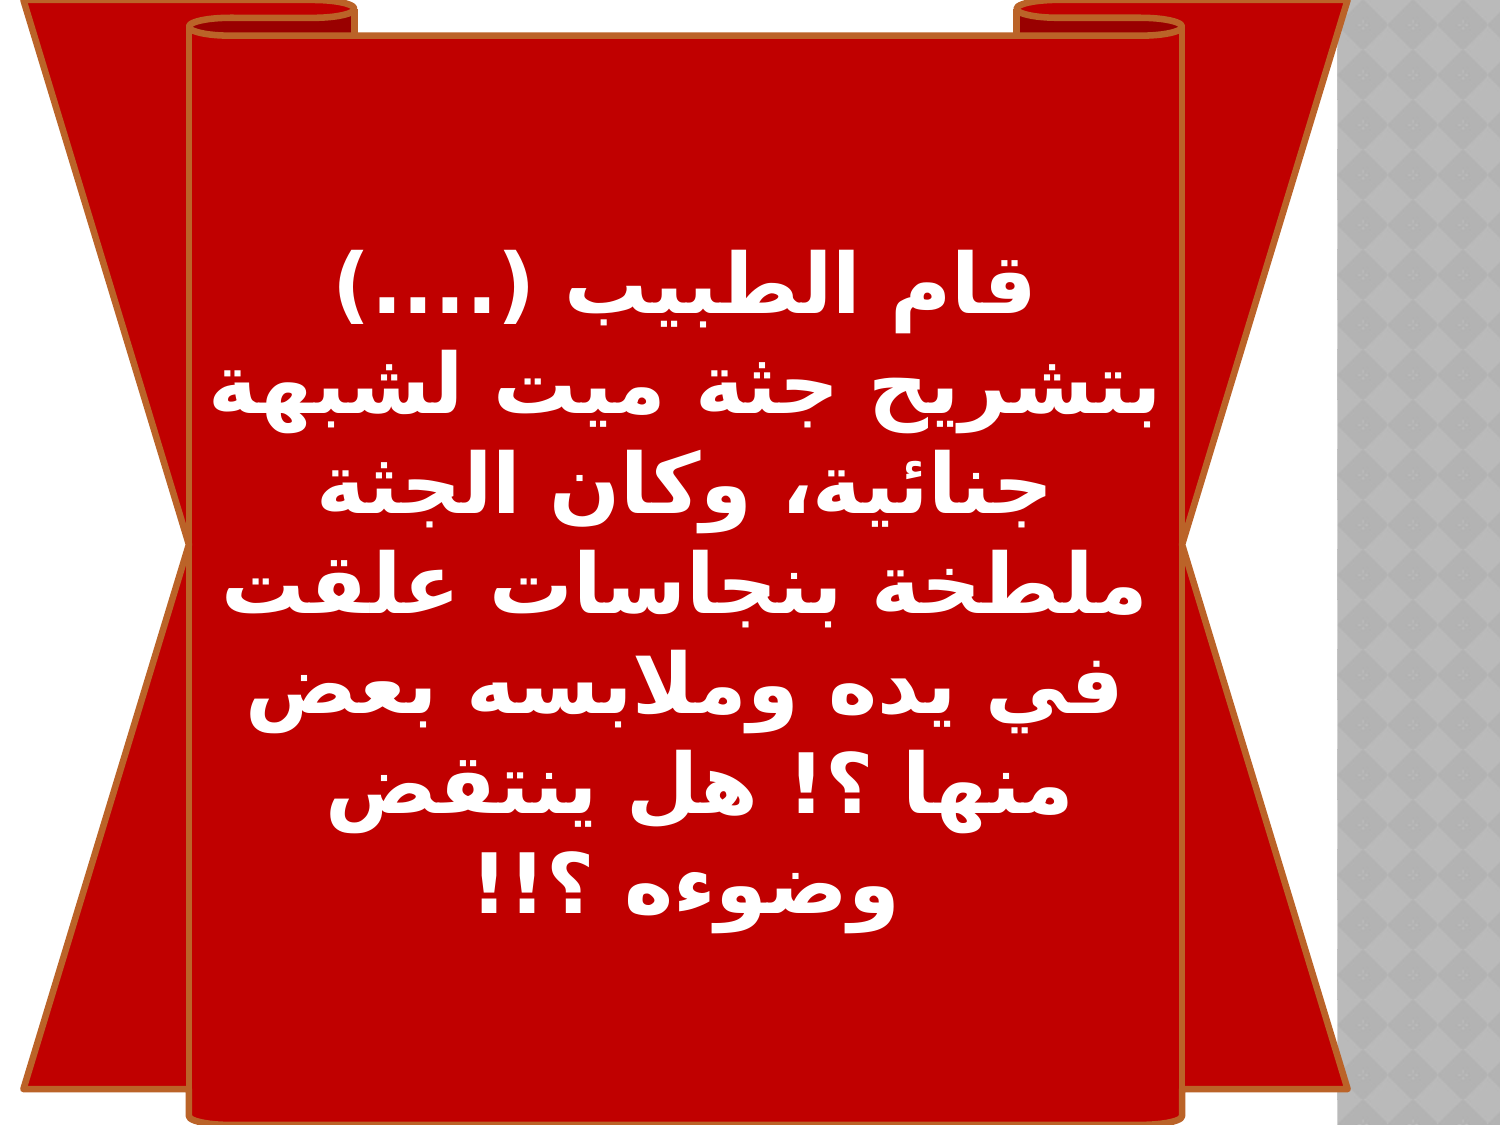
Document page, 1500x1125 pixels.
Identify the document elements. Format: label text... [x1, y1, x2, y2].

text_box قام الطبيب (....) بتشريح جثة ميت لشبهة جنائية، وكان الجثة ملطخة بنجاسات علقت في يده وملابسه بعض منها ؟! هل ينتقض وضوءه ؟!! [20, 0, 1351, 1125]
